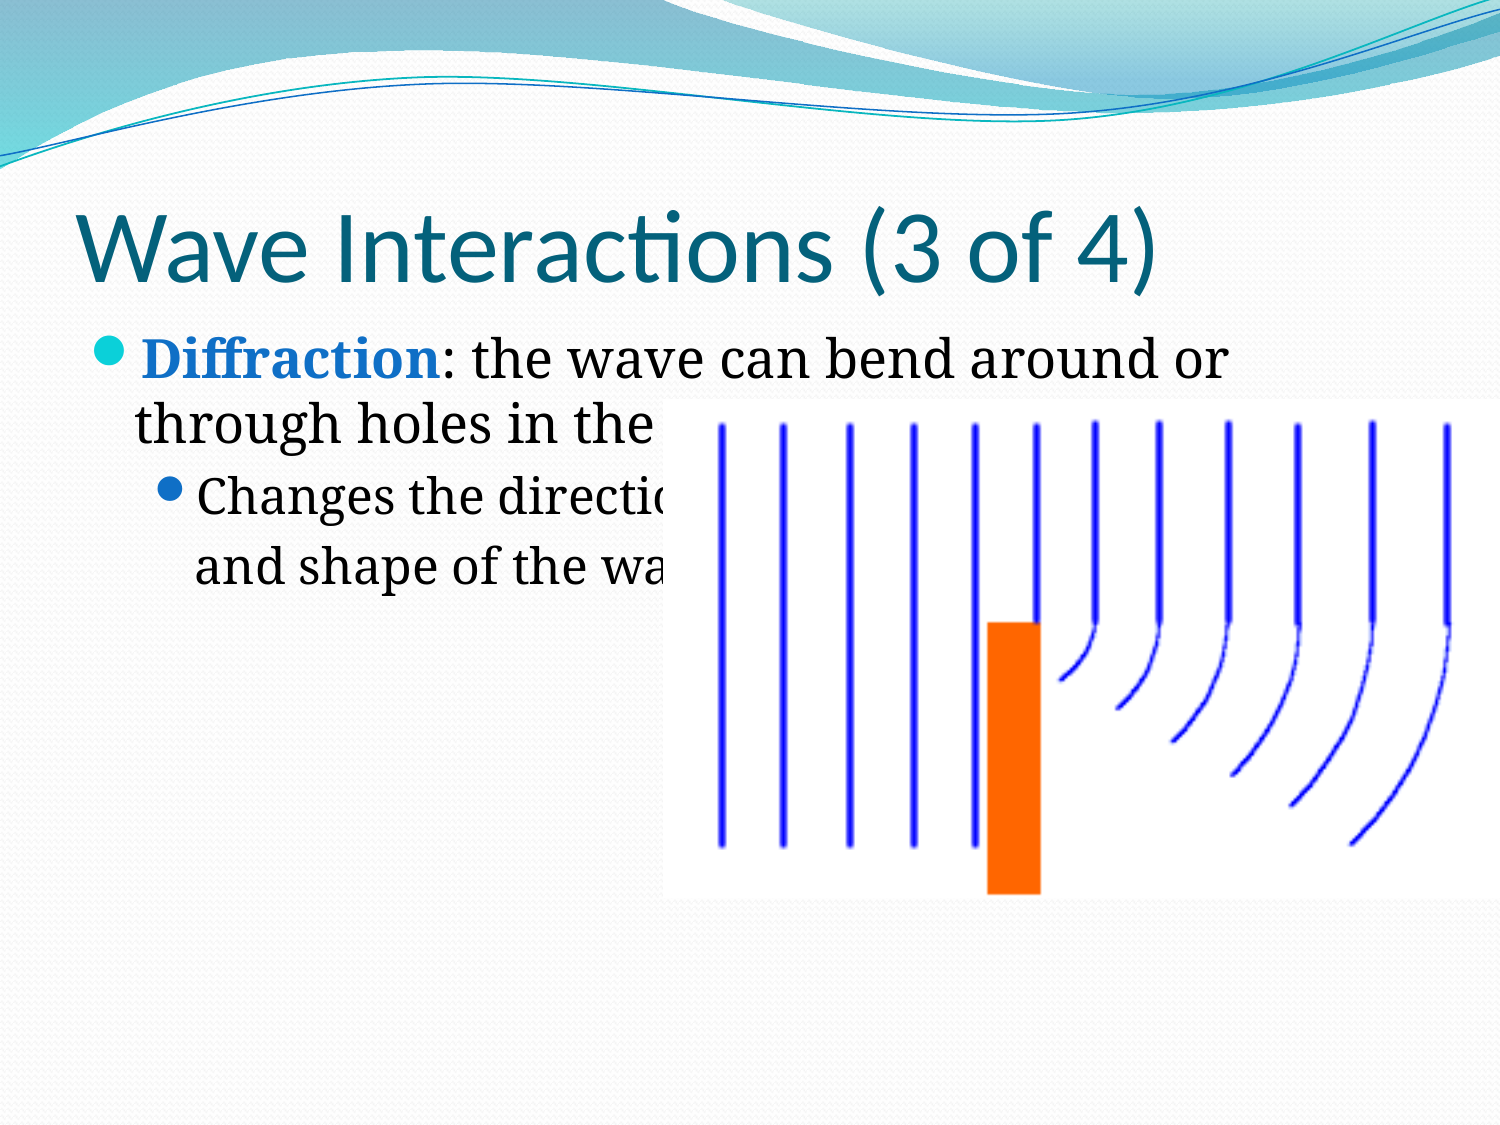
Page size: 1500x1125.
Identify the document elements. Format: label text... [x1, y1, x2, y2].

title Wave Interactions (3 of 4) [75, 115, 1425, 303]
picture [663, 399, 1500, 899]
list Diffraction: the wave can bend around or through holes in the obstacle Changes the direction and shape of the wave [75, 317, 1425, 1038]
